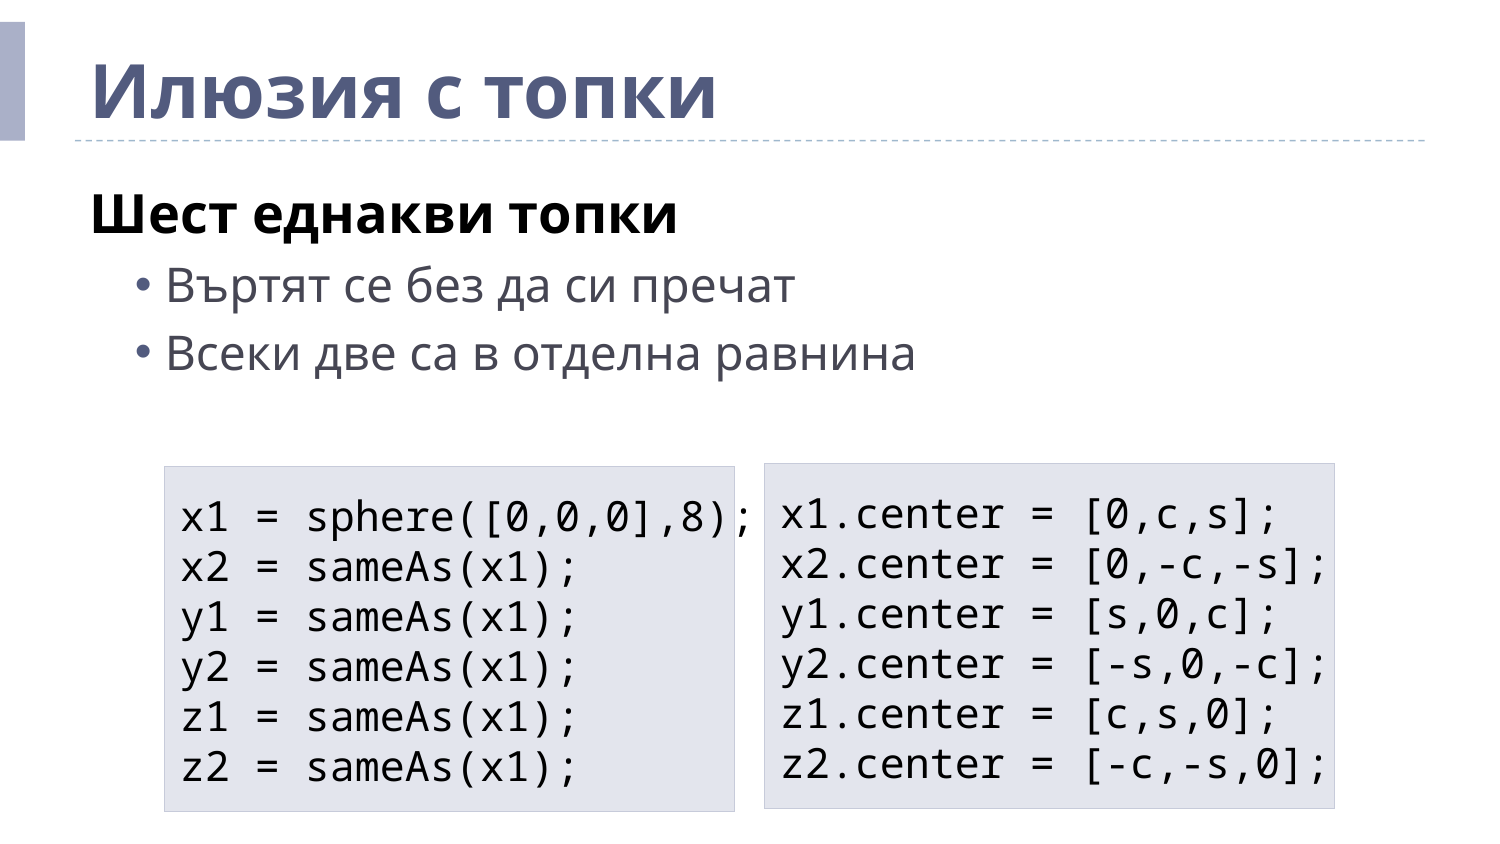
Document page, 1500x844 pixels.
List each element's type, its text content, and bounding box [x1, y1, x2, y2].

text_box x1 = sphere([0,0,0],8); x2 = sameAs(x1); y1 = sameAs(x1); y2 = sameAs(x1); z1 = sameAs(x1); z2 = sameAs(x1); [164, 466, 735, 812]
list Шест еднакви топки Въртят се без да си пречат Всеки две са в отделна равнина [75, 171, 1475, 835]
title Илюзия с топки [75, 18, 1475, 141]
text_box x1.center = [0,c,s]; x2.center = [0,-c,-s]; y1.center = [s,0,c]; y2.center = [-s,0,-c]; z1.center = [c,s,0]; z2.center = [-c,-s,0]; [764, 463, 1335, 809]
